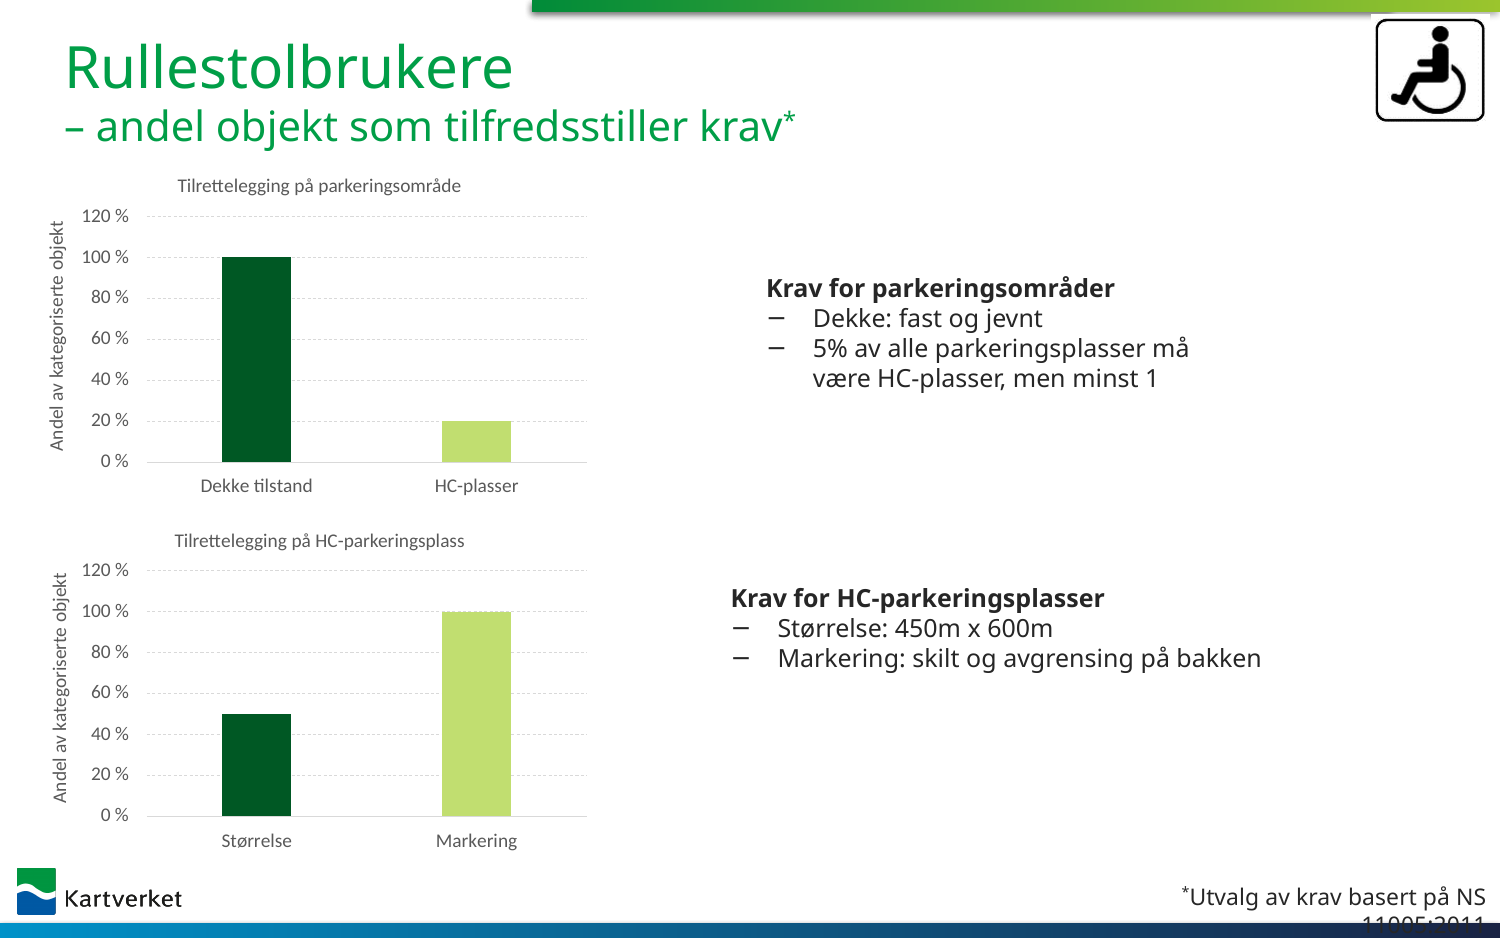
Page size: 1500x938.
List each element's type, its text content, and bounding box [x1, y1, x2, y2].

picture [41, 166, 598, 505]
picture [1371, 13, 1491, 127]
text_box *Utvalg av krav basert på NS 11005:2011 [1068, 873, 1500, 938]
text_box Krav for HC-parkeringsplasser Størrelse: 450m x 600m Markering: skilt og avgrensing på bakken [715, 574, 1278, 680]
text_box Krav for parkeringsområder Dekke: fast og jevnt 5% av alle parkeringsplasser må være HC-plasser, men minst 1 [751, 264, 1232, 400]
text_box Rullestolbrukere – andel objekt som tilfredsstiller krav* [49, 23, 1431, 158]
picture [41, 520, 598, 859]
